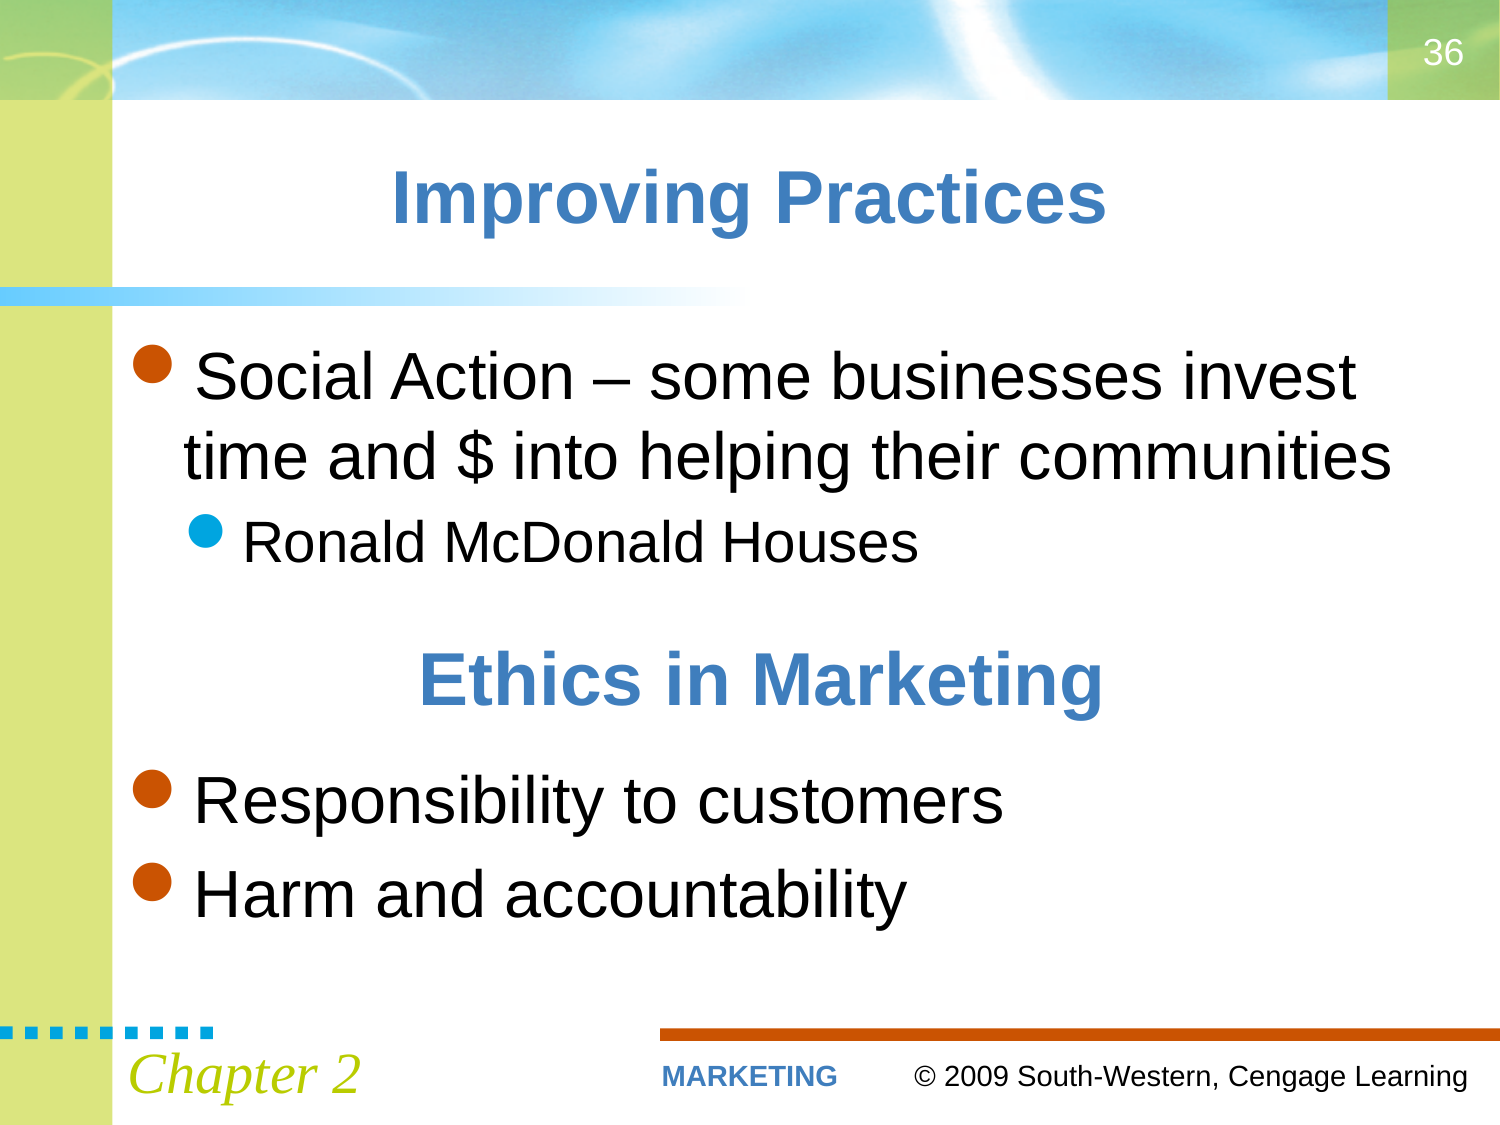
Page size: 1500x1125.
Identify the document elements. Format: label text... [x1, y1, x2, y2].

list Social Action – some businesses invest time and $ into helping their communities Ronald McDonald Houses [112, 324, 1438, 1001]
text_box Ethics in Marketing [124, 599, 1400, 750]
title Improving Practices [112, 99, 1388, 288]
footer Chapter 2 [112, 1012, 638, 1113]
text_box Responsibility to customers Harm and accountability [112, 749, 1388, 975]
slide_number 36 [1387, 0, 1500, 101]
